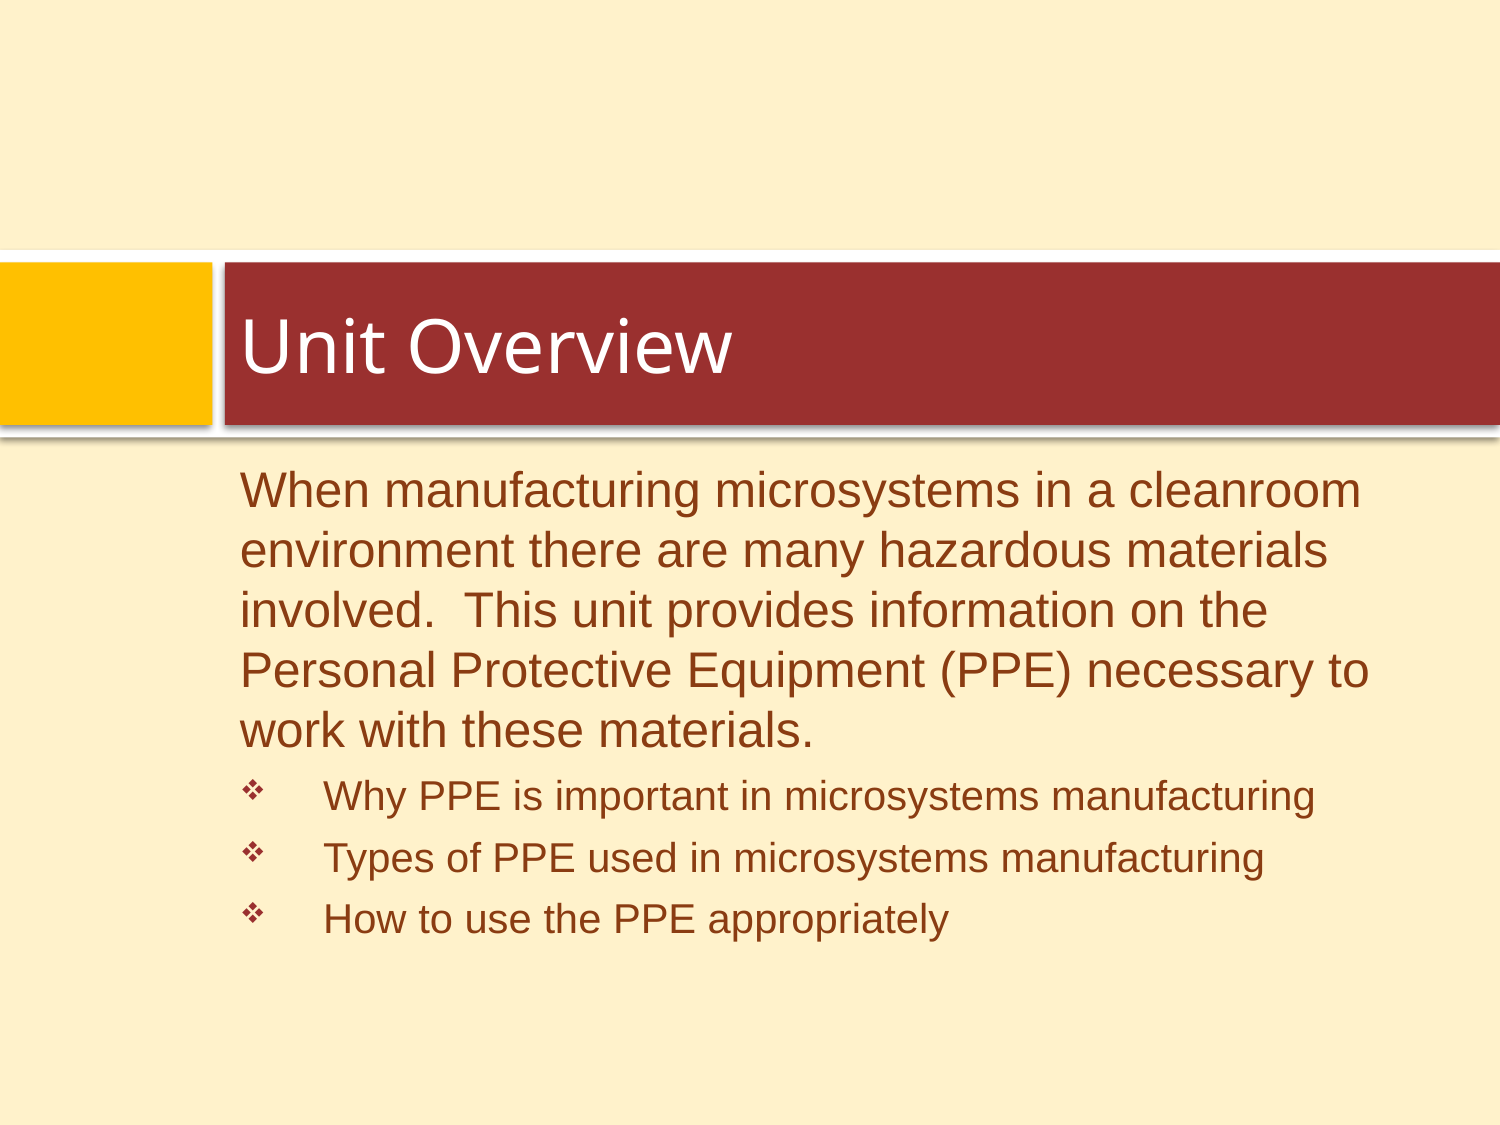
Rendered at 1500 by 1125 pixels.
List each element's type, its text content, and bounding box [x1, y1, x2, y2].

title Unit Overview [225, 262, 1475, 425]
list When manufacturing microsystems in a cleanroom environment there are many hazardous materials involved. This unit provides information on the Personal Protective Equipment (PPE) necessary to work with these materials. Why PPE is important in microsystems manufacturing Types of PPE used in microsystems manufacturing How to use the PPE appropriately [225, 450, 1394, 1008]
